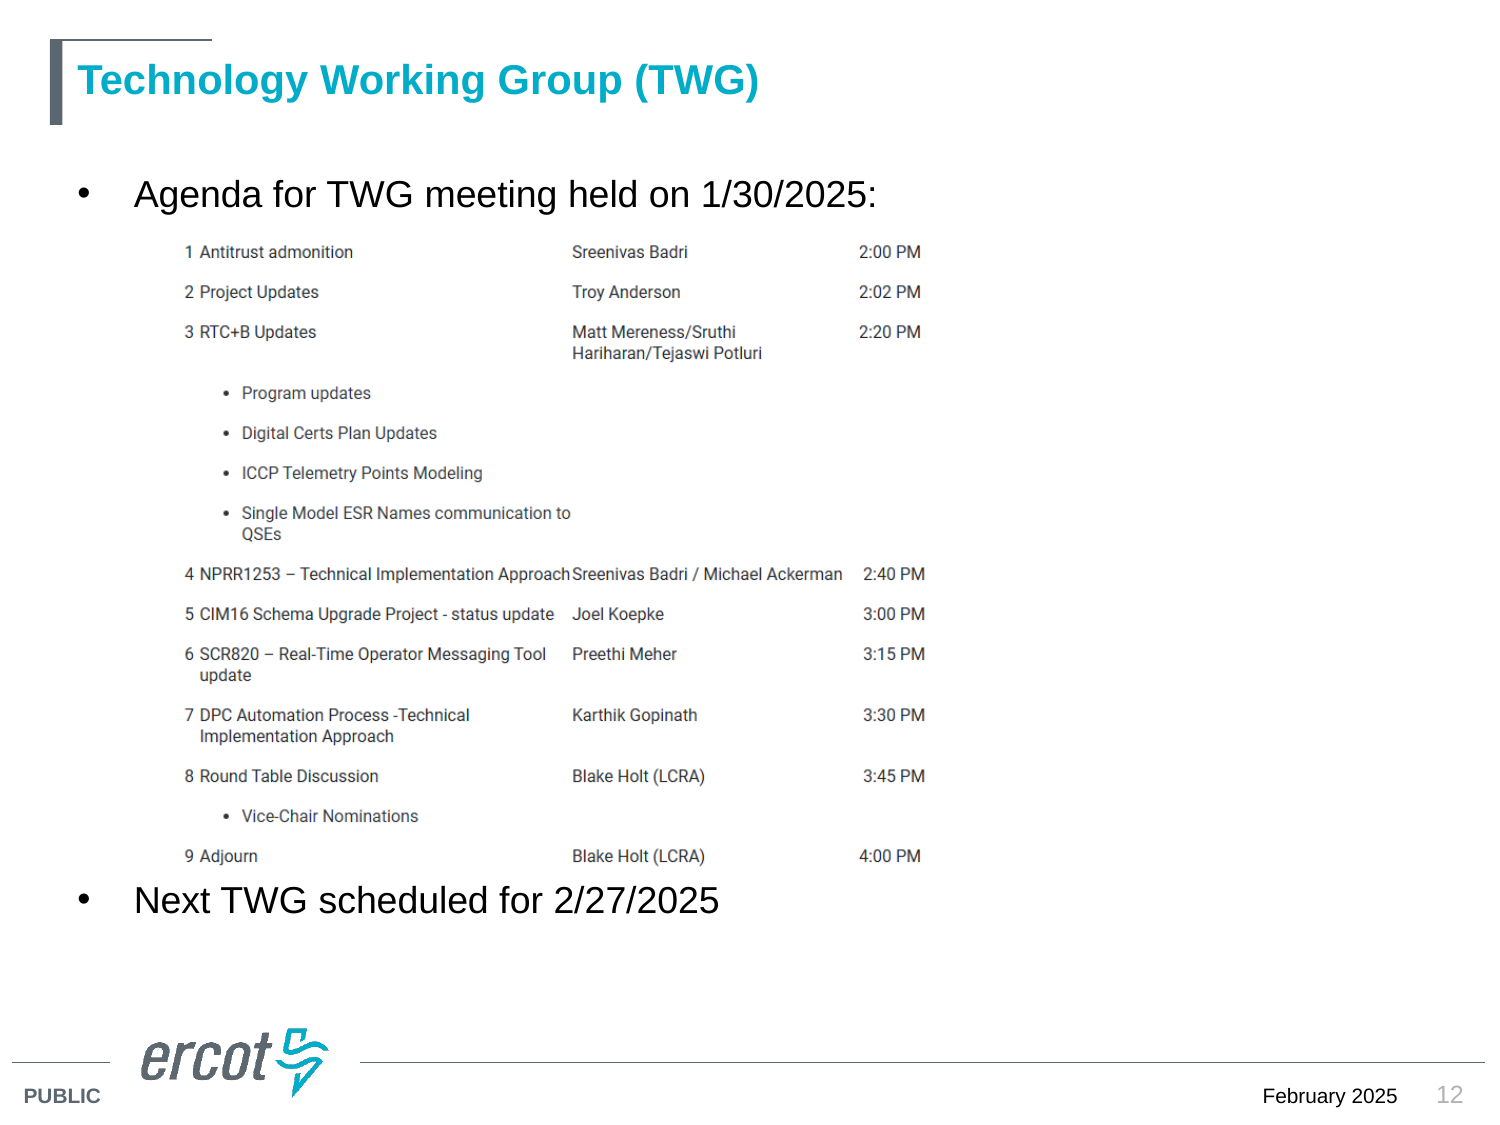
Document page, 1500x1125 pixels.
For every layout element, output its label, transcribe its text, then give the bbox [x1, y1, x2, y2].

picture [137, 1038, 332, 1100]
picture [174, 237, 938, 881]
title Technology Working Group (TWG) [62, 45, 963, 119]
text_box Agenda for TWG meeting held on 1/30/2025: Next TWG scheduled for 2/27/2025 [62, 162, 1225, 1038]
slide_number 12 [1412, 1076, 1488, 1112]
